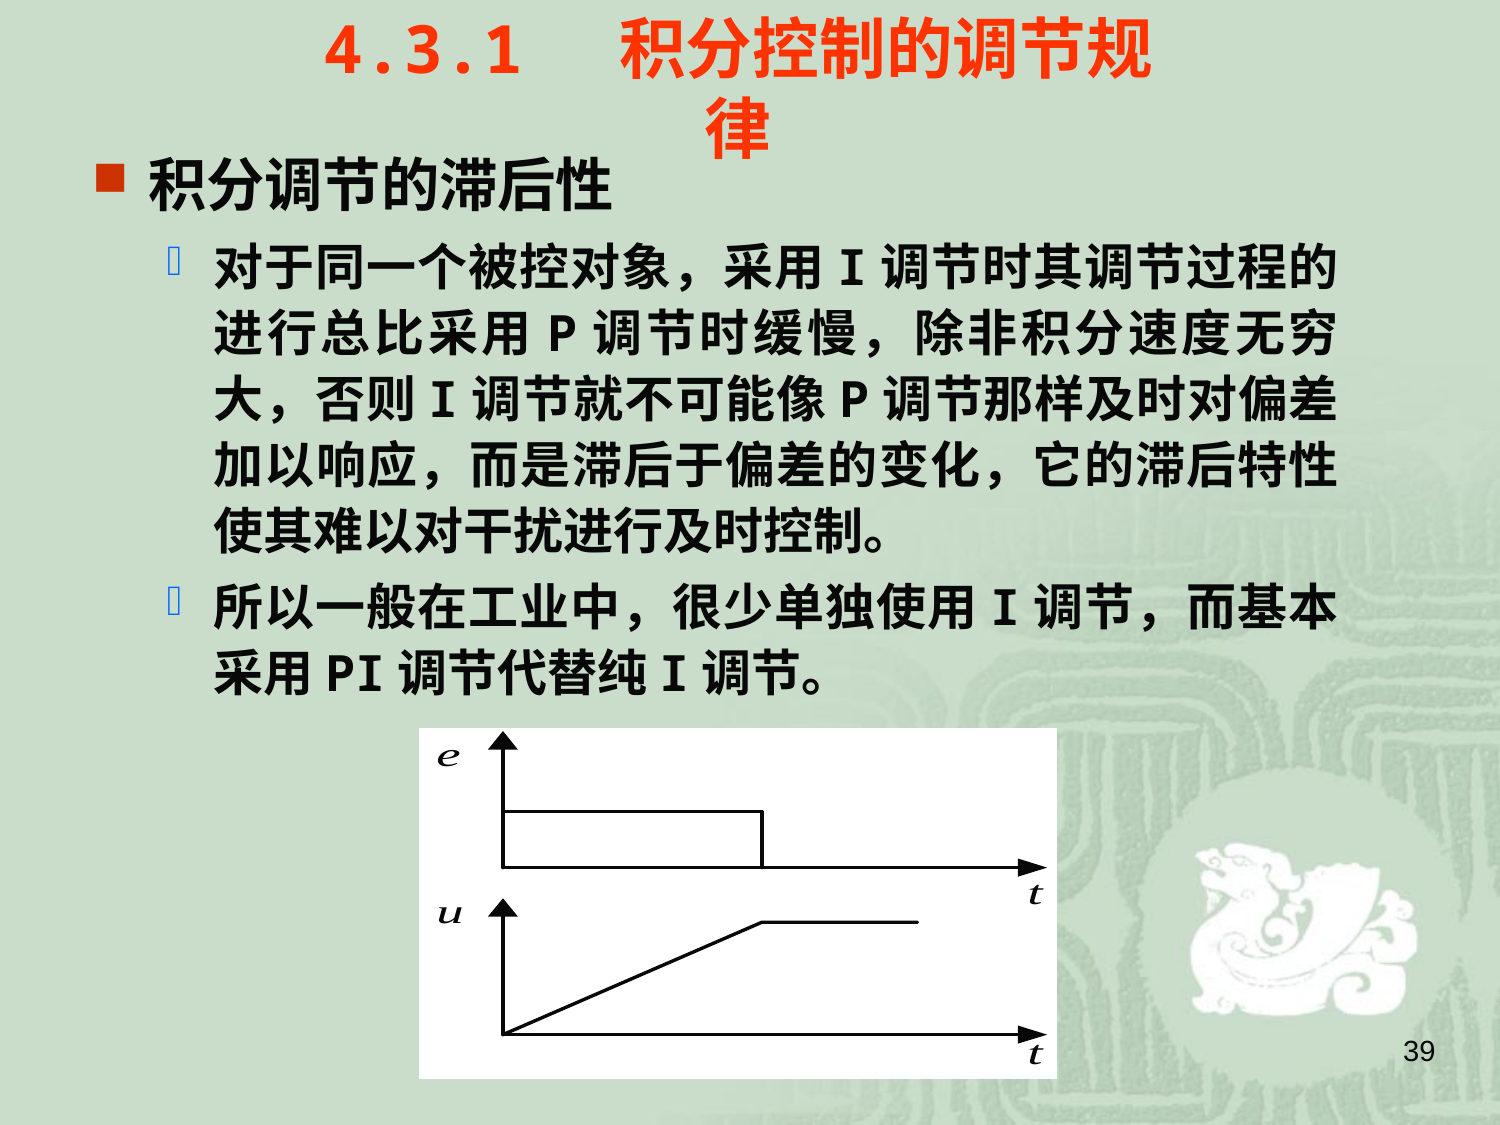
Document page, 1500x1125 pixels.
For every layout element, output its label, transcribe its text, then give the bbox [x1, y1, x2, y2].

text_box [419, 727, 1058, 1080]
text_box 4.3.1 积分控制的调节规律 [289, 0, 1187, 175]
list 积分调节的滞后性 对于同一个被控对象，采用I调节时其调节过程的进行总比采用P调节时缓慢，除非积分速度无穷大，否则I调节就不可能像P调节那样及时对偏差加以响应，而是滞后于偏差的变化，它的滞后特性使其难以对干扰进行及时控制。 所以一般在工业中，很少单独使用I调节，而基本采用PI调节代替纯I调节。 [76, 148, 1354, 922]
slide_number 39 [1074, 1024, 1451, 1103]
picture [0, 0, 1500, 1125]
